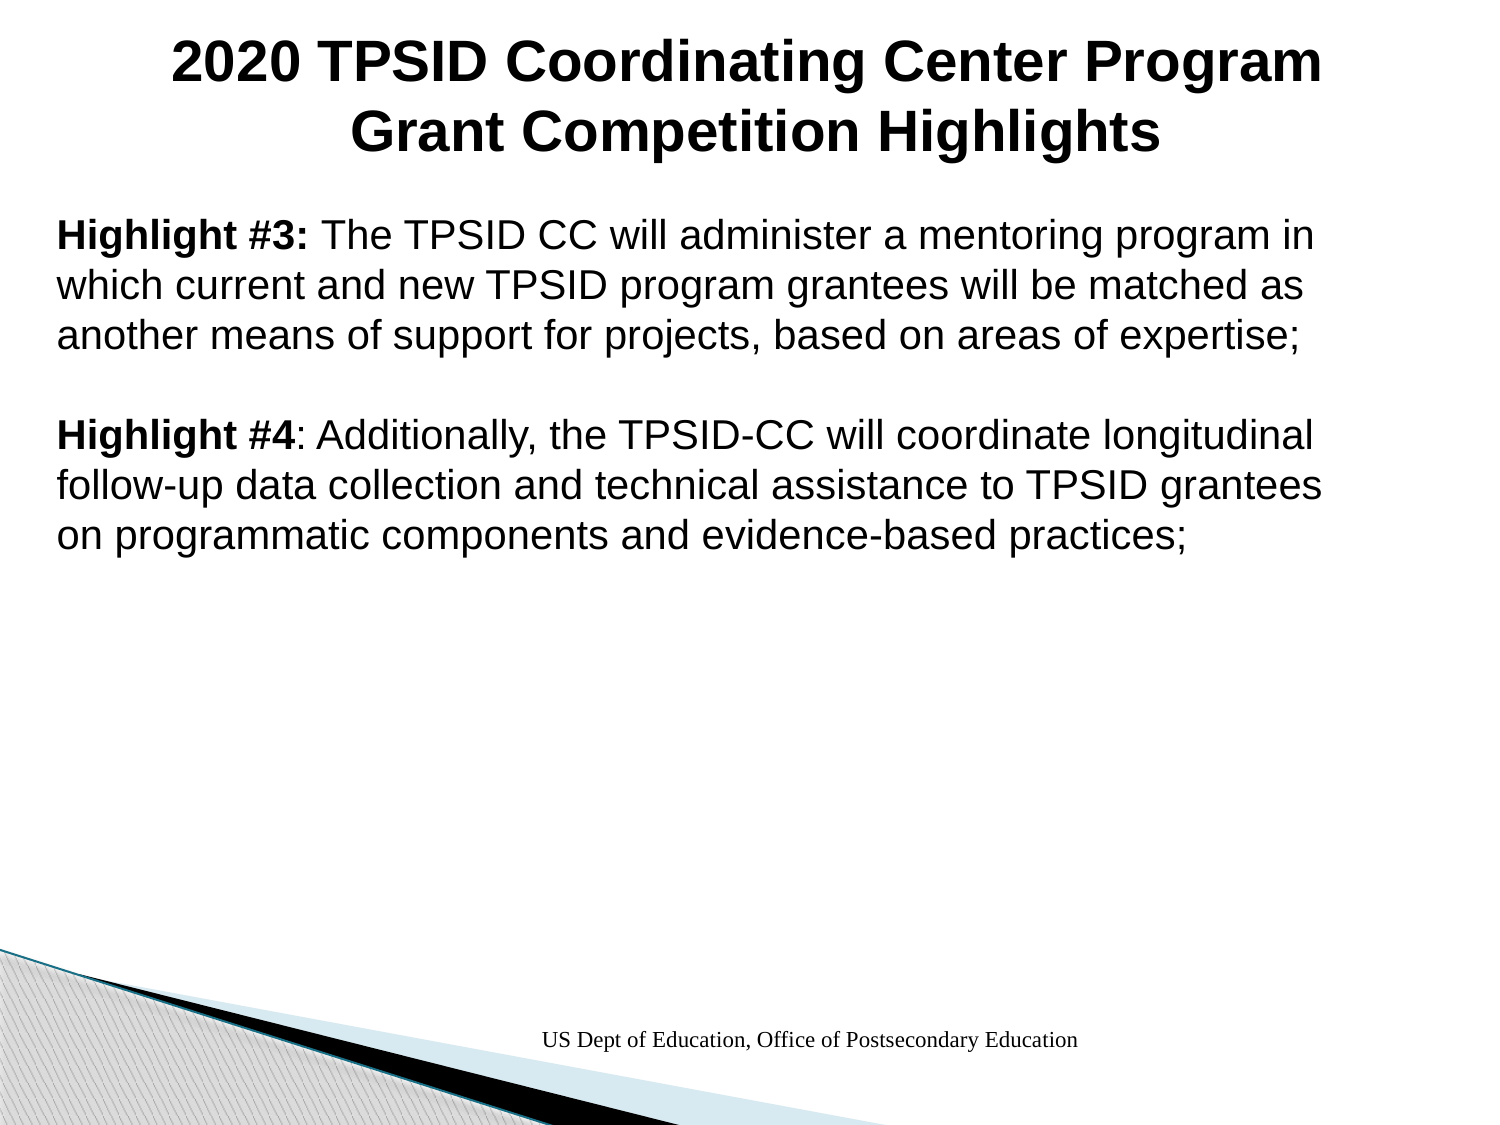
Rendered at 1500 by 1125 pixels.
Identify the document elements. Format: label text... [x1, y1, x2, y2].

text_box Highlight #3: The TPSID CC will administer a mentoring program in which current and new TPSID program grantees will be matched as another means of support for projects, based on areas of expertise; Highlight #4: Additionally, the TPSID-CC will coordinate longitudinal follow-up data collection and technical assistance to TPSID grantees on programmatic components and evidence-based practices; [41, 200, 1350, 765]
footer US Dept of Education, Office of Postsecondary Education [525, 999, 1094, 1060]
title 2020 TPSID Coordinating Center Program Grant Competition Highlights [37, 16, 1475, 219]
